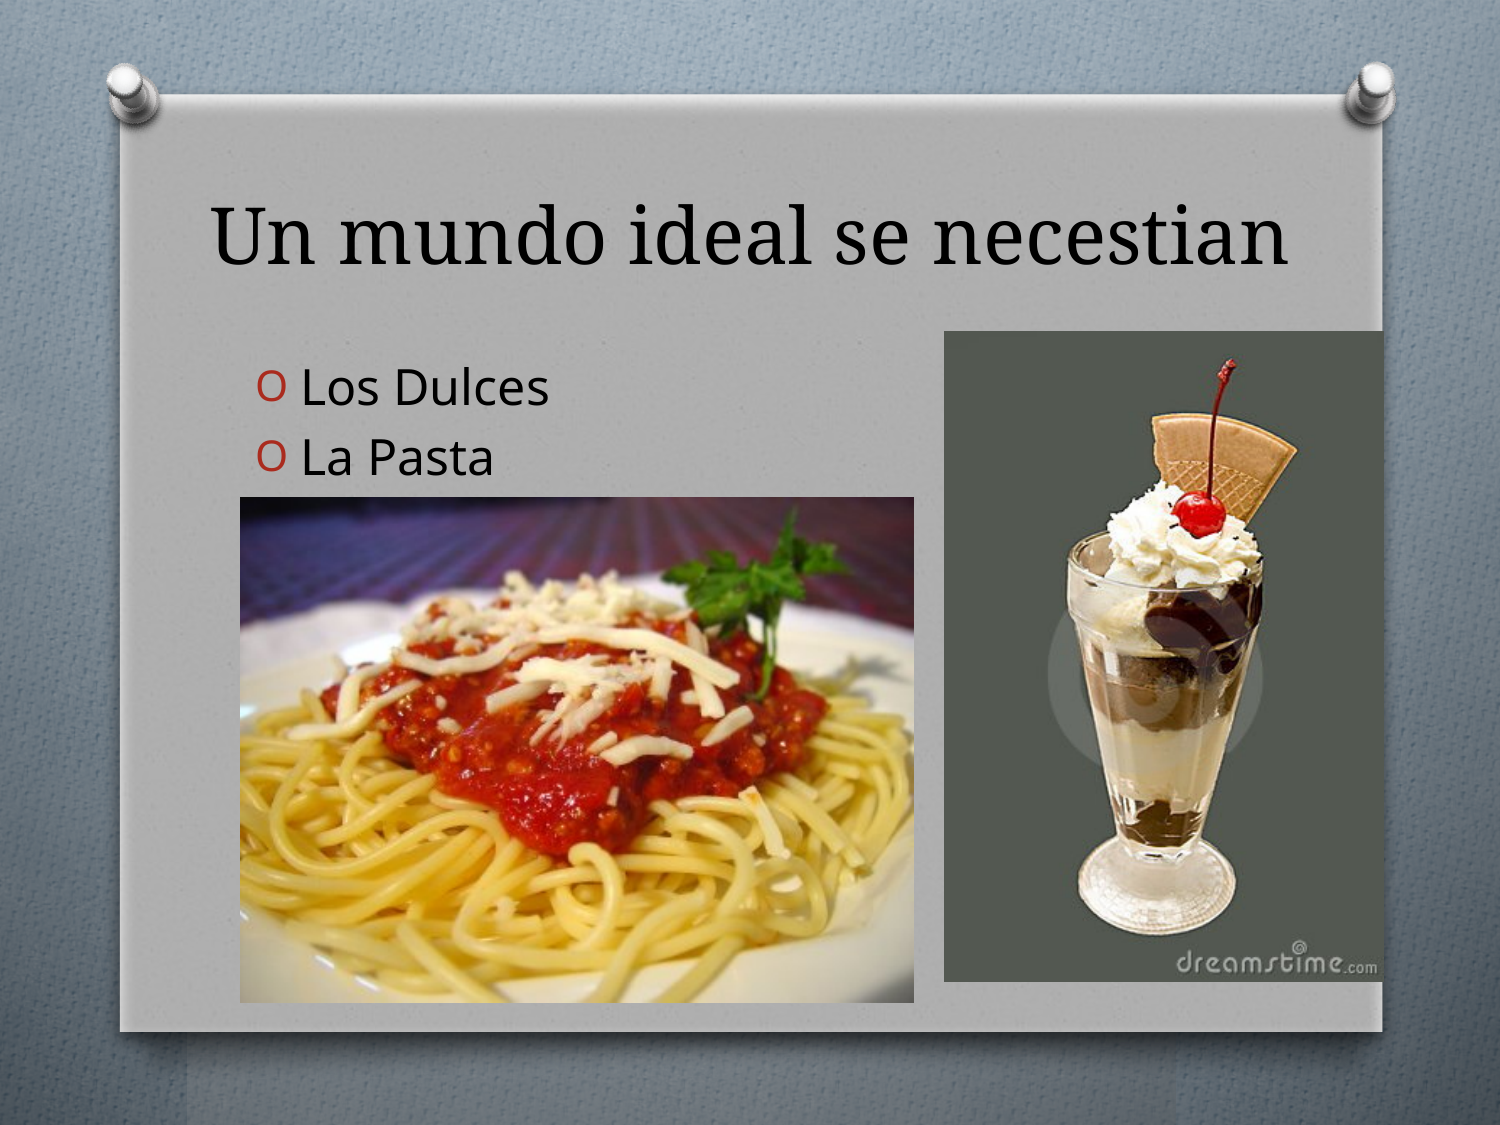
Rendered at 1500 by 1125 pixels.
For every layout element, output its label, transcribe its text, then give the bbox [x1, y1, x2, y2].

picture [1317, 35, 1439, 156]
list Los Dulces La Pasta [240, 347, 939, 939]
title Un mundo ideal se necestian [179, 134, 1323, 332]
picture [943, 331, 1384, 982]
picture [75, 29, 198, 153]
picture [239, 496, 914, 1003]
